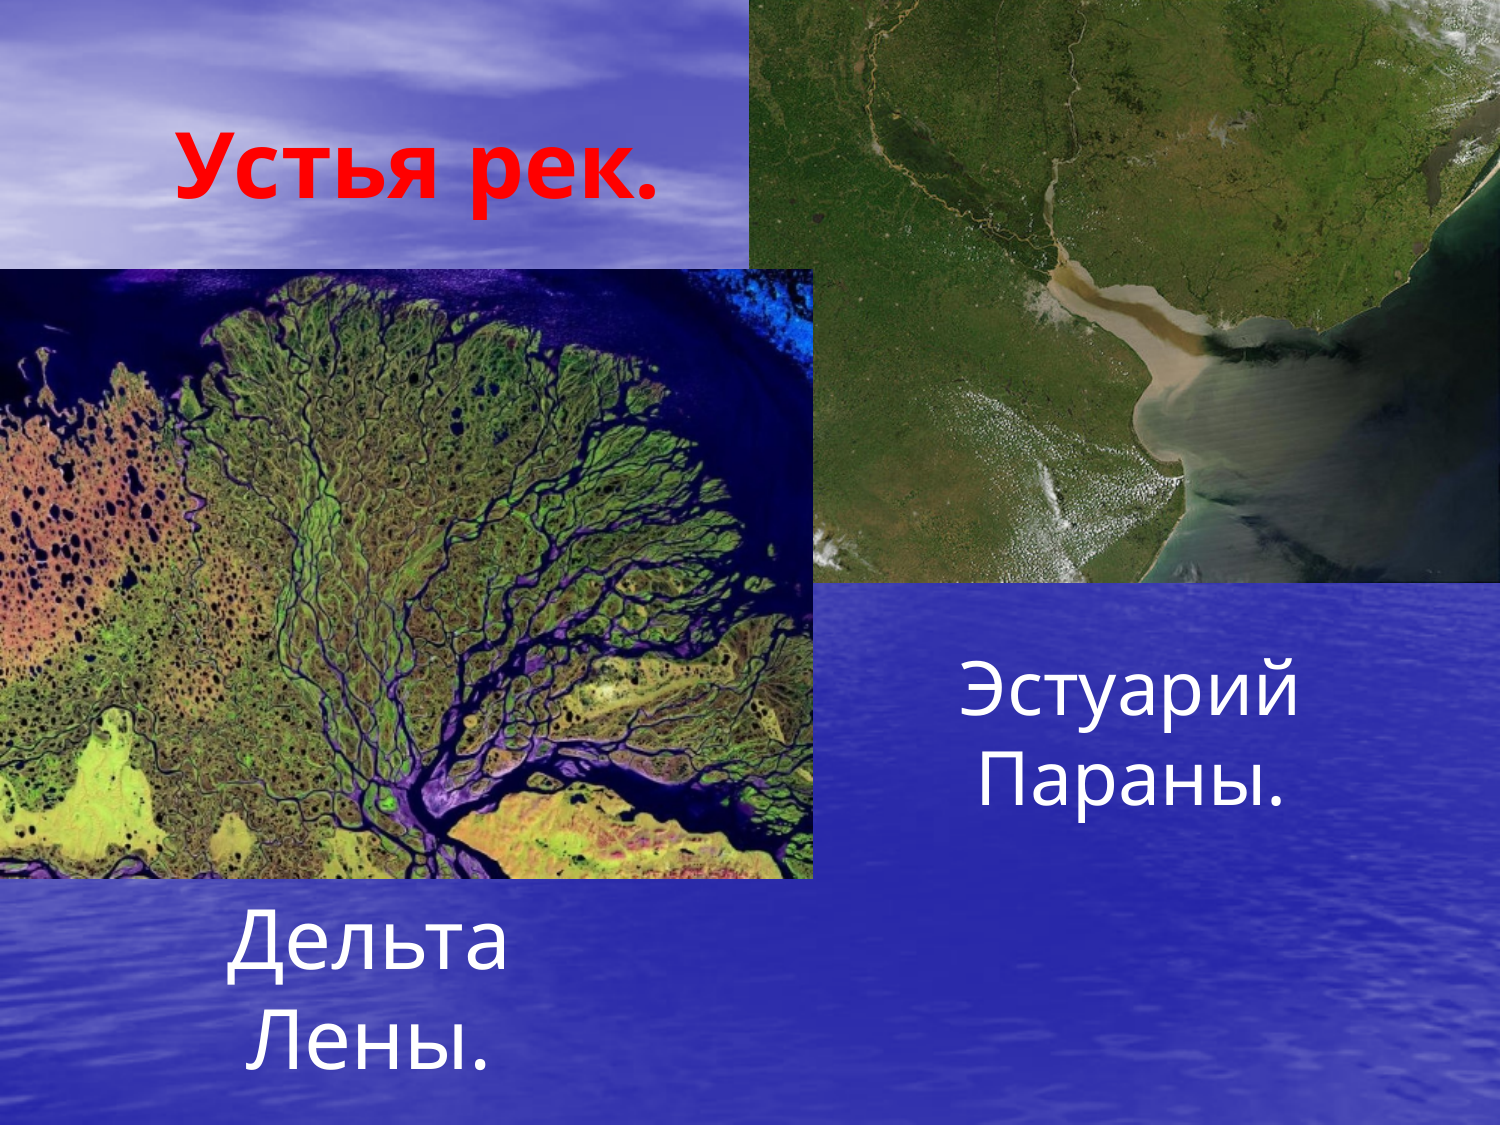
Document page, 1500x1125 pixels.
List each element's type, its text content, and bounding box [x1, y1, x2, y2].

title Устья рек. [74, 47, 743, 267]
text_box Эстуарий Параны. [855, 632, 1407, 828]
text_box Дельта Лены. [128, 886, 610, 1094]
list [0, 269, 813, 880]
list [748, 0, 1500, 584]
